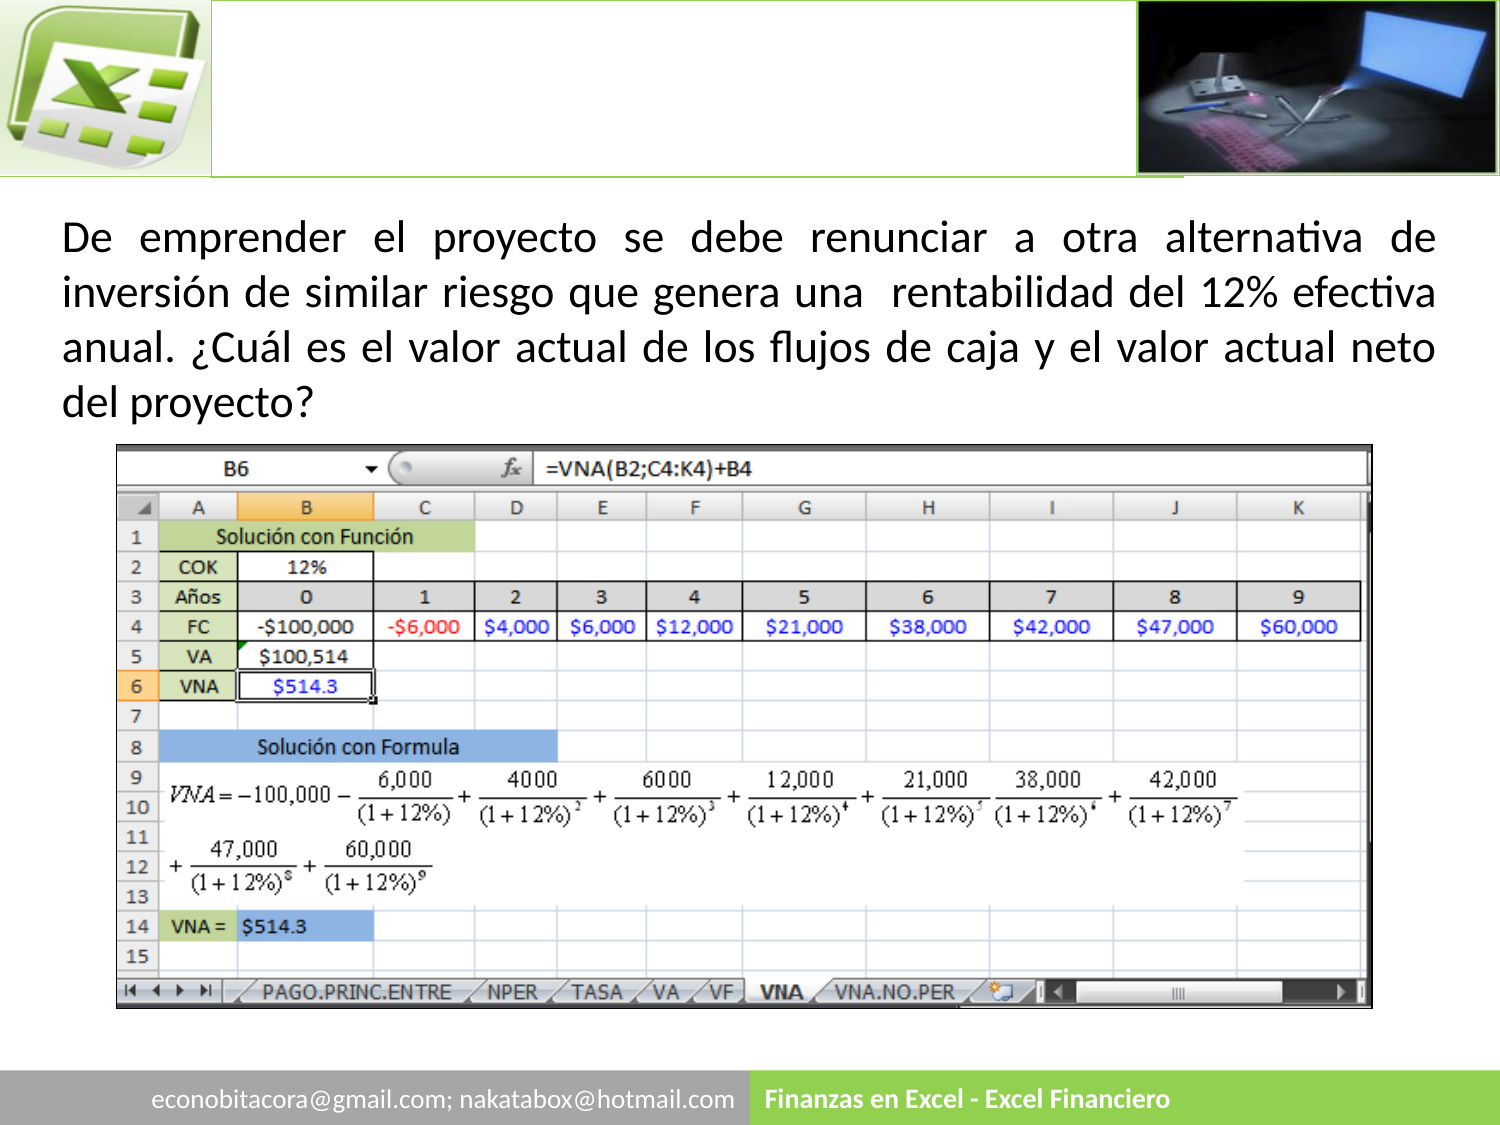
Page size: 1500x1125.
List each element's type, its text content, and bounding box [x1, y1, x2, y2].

text_box De emprender el proyecto se debe renunciar a otra alternativa de inversión de similar riesgo que genera una rentabilidad del 12% efectiva anual. ¿Cuál es el valor actual de los flujos de caja y el valor actual neto del proyecto? [46, 199, 1454, 457]
text_box [212, 0, 1134, 178]
picture [1136, 0, 1500, 177]
text_box Finanzas en Excel - Excel Financiero [749, 1070, 1500, 1125]
picture [0, 0, 212, 177]
text_box econobitacora@gmail.com; nakatabox@hotmail.com [0, 1070, 749, 1125]
picture [116, 445, 1372, 1009]
